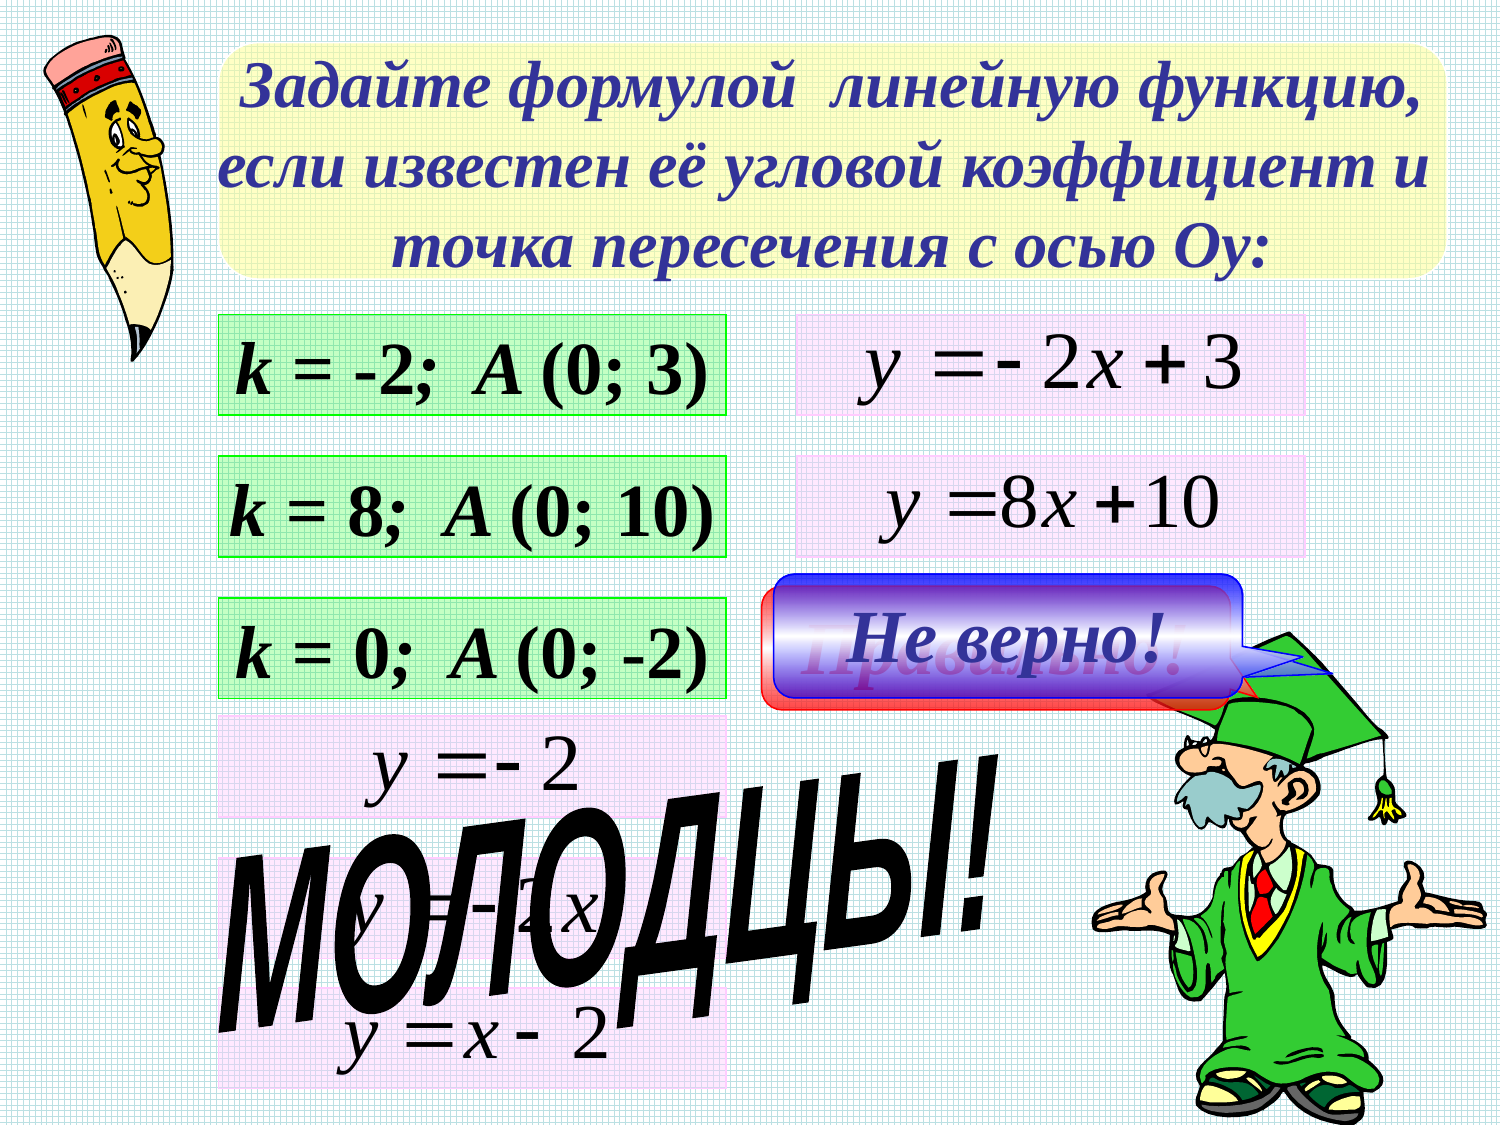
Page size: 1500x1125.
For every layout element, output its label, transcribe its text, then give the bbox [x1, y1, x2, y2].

picture [40, 30, 174, 362]
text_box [796, 314, 1306, 424]
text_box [218, 715, 727, 825]
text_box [218, 857, 727, 967]
text_box k = 0; A (0; -2) [218, 597, 727, 699]
text_box Правильно! [761, 588, 1083, 710]
picture [1088, 623, 1500, 1125]
text_box k = -2; A (0; 3) [218, 314, 727, 416]
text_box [796, 455, 1306, 561]
text_box Задайте формулой линейную функцию, если известен её угловой коэффициент и точка пересечения с осью Оу: [218, 42, 1448, 280]
text_box k = 8; A (0; 10) [218, 456, 727, 558]
text_box Не верно! [773, 574, 1243, 698]
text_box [218, 987, 727, 1092]
